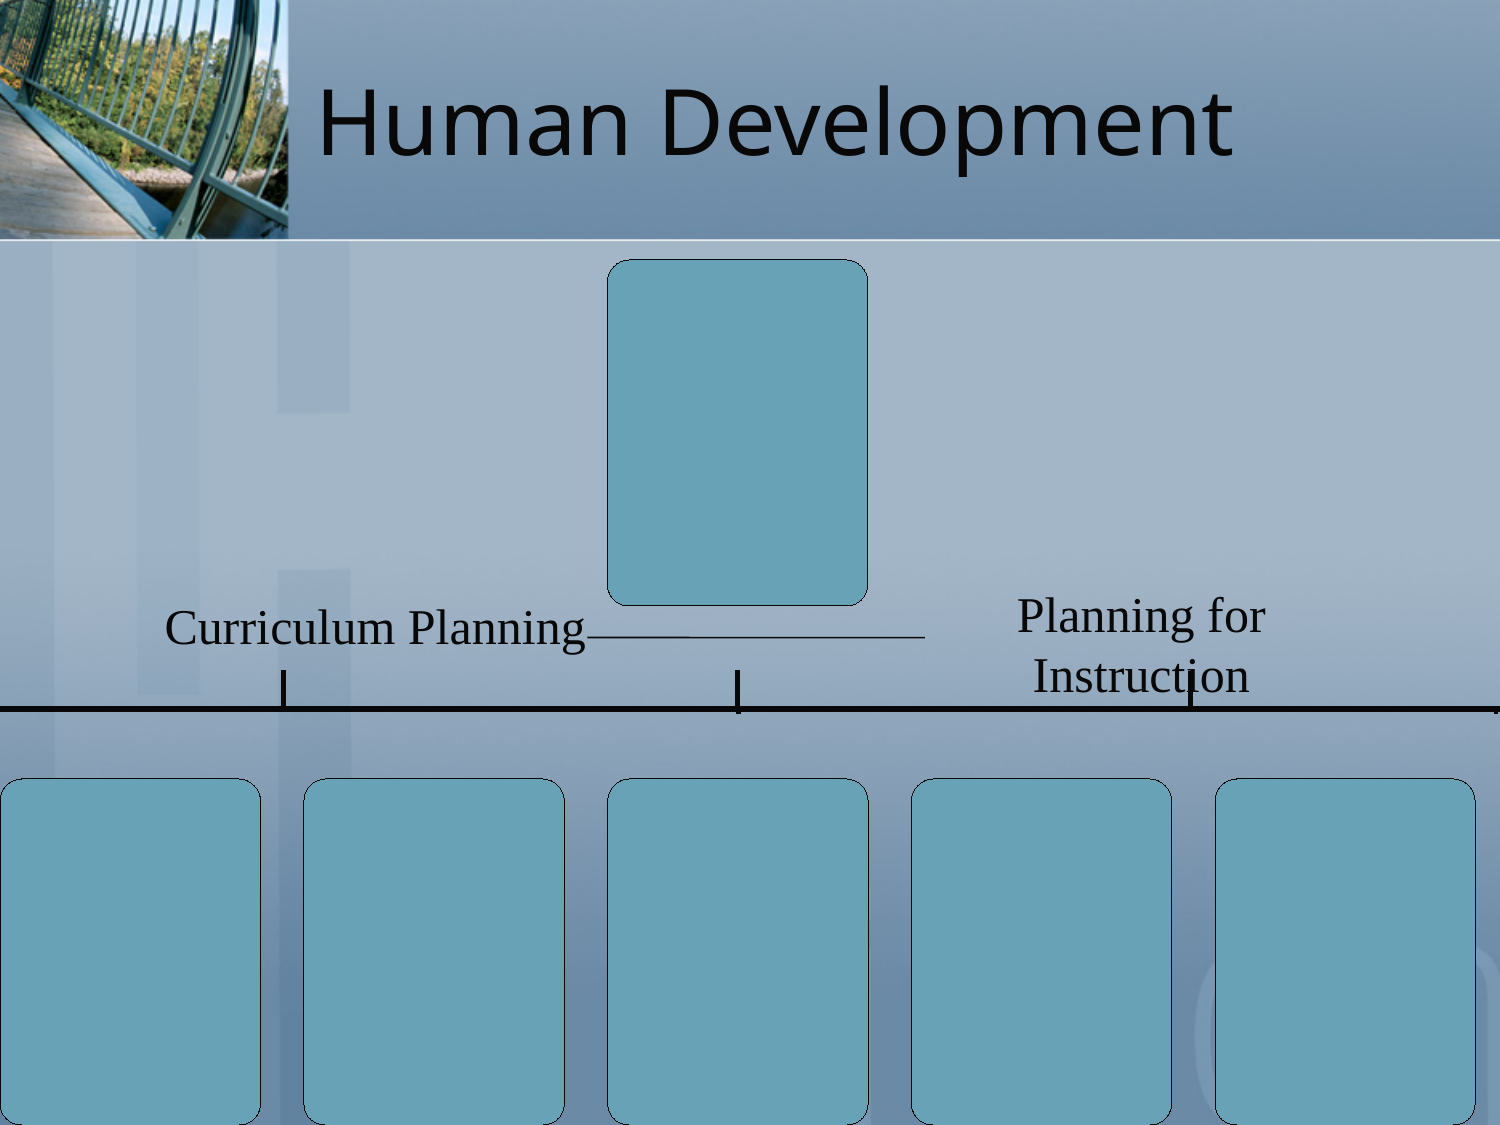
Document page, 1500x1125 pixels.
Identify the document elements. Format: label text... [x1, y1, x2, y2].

picture [1476, 712, 1500, 1125]
title Human Development [299, 30, 1462, 207]
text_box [0, 712, 1476, 1125]
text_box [0, 259, 1476, 706]
picture [0, 0, 1500, 706]
